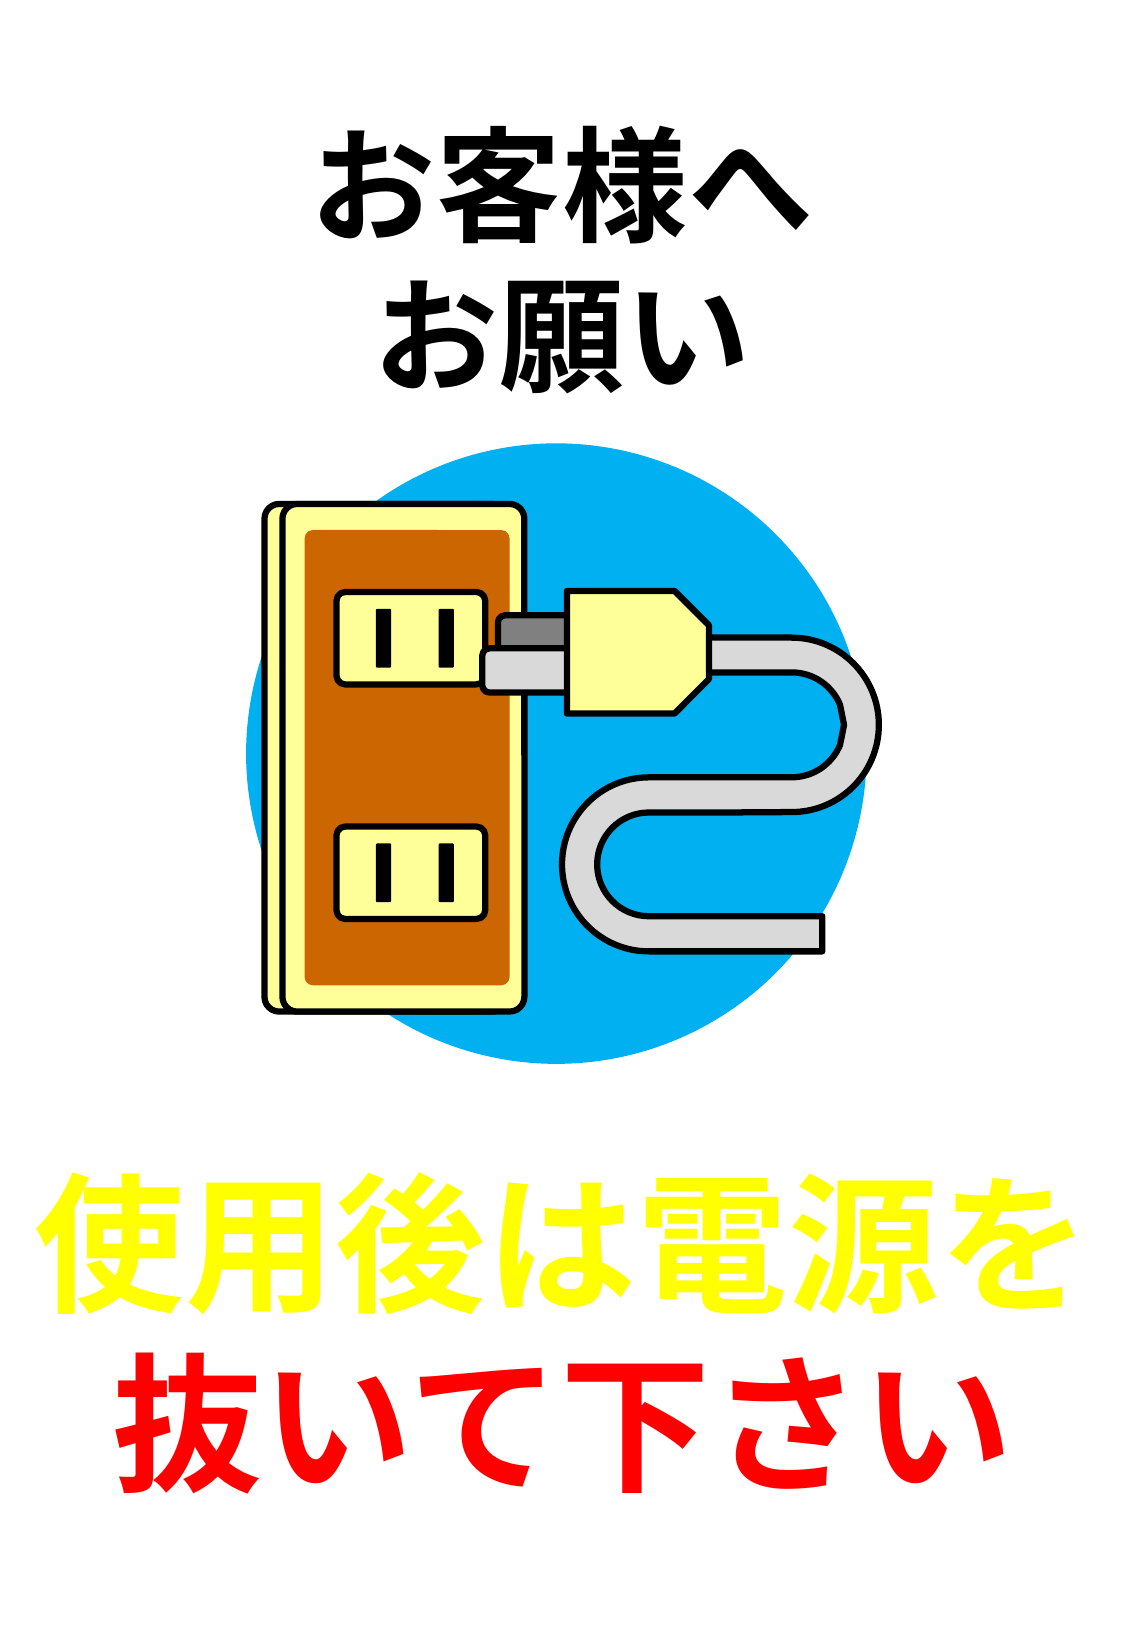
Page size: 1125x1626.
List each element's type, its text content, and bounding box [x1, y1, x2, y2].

text_box お客様へ お願い [0, 100, 1125, 415]
text_box 使用後は電源を 抜いて下さい [0, 1143, 1125, 1518]
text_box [245, 443, 880, 1065]
